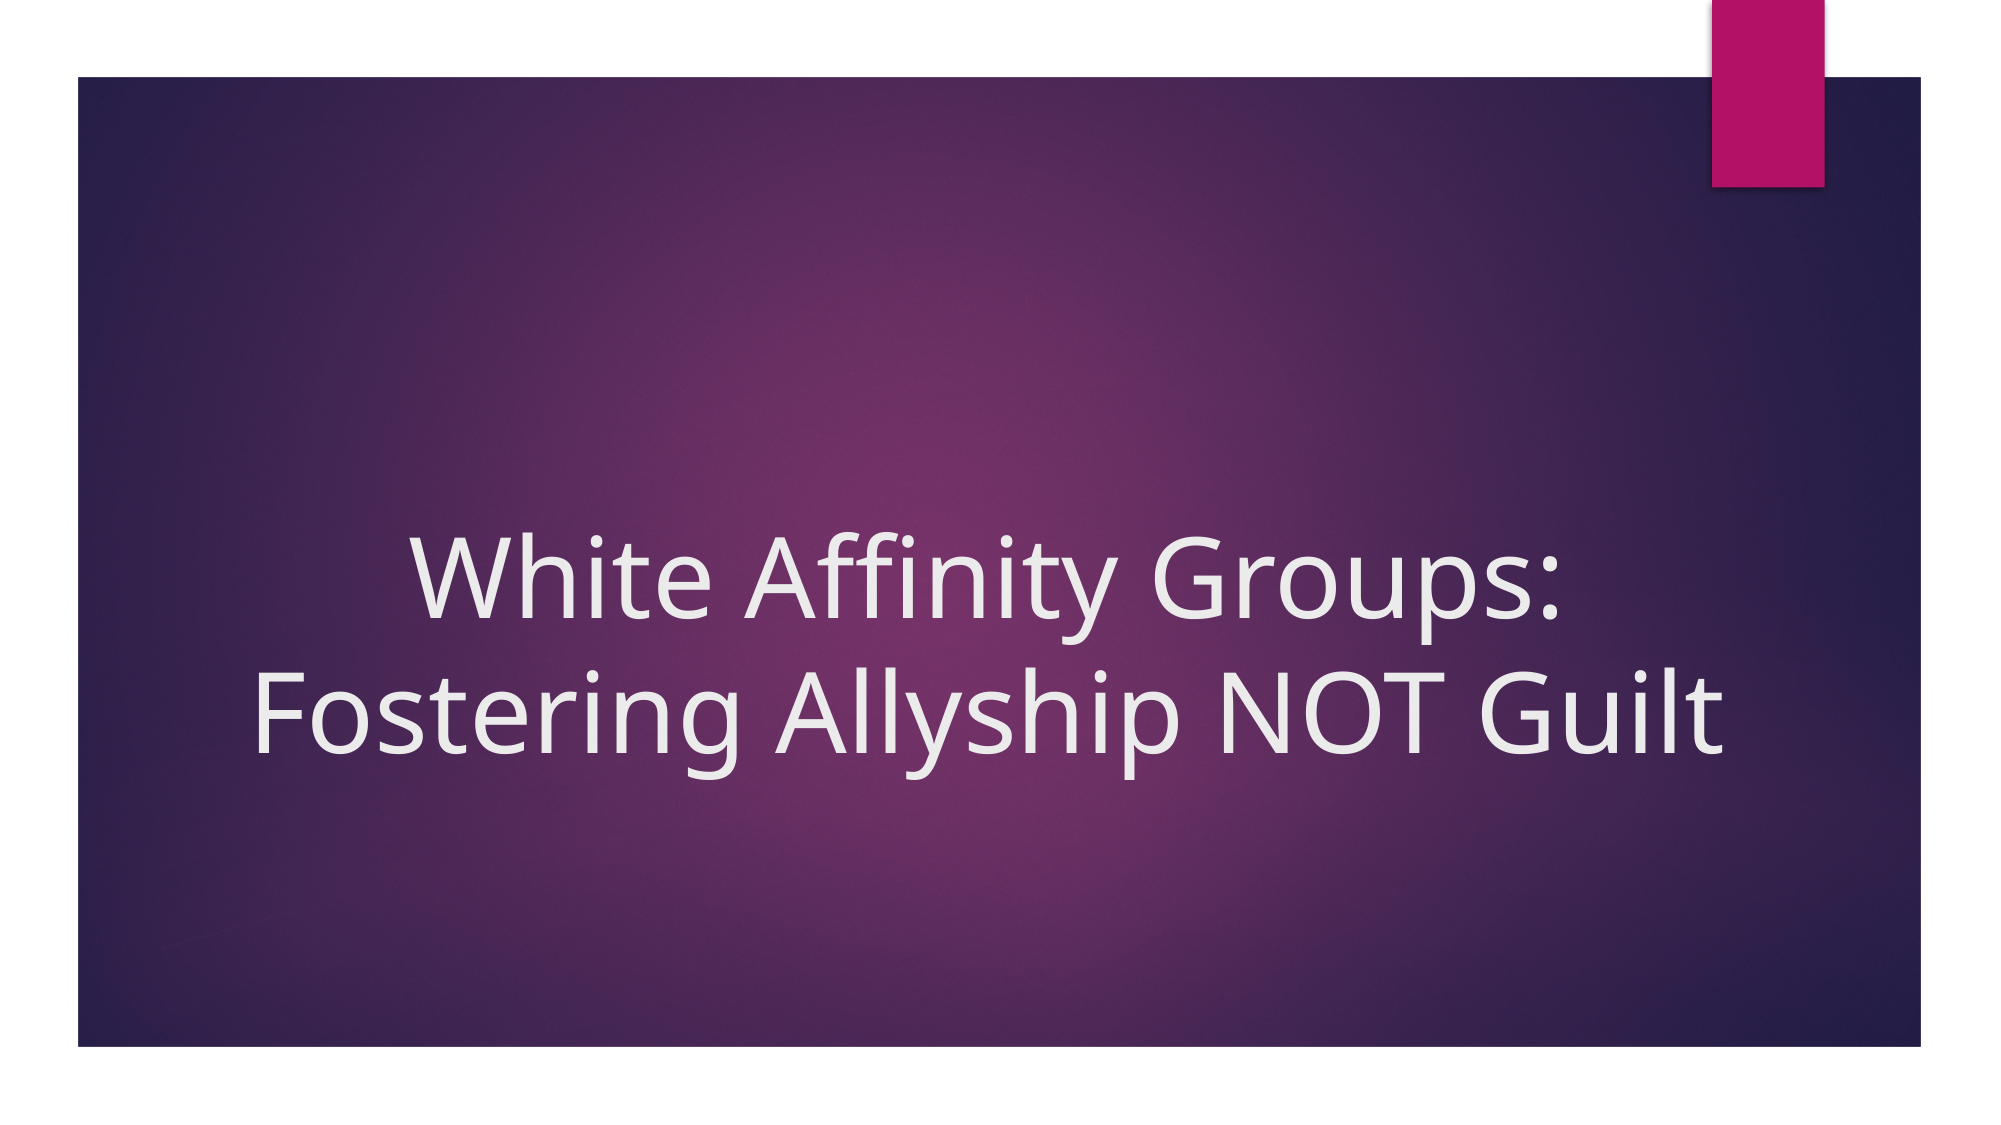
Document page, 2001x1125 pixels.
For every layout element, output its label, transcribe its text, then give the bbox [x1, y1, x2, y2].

title White Affinity Groups: Fostering Allyship NOT Guilt [146, 344, 1829, 784]
